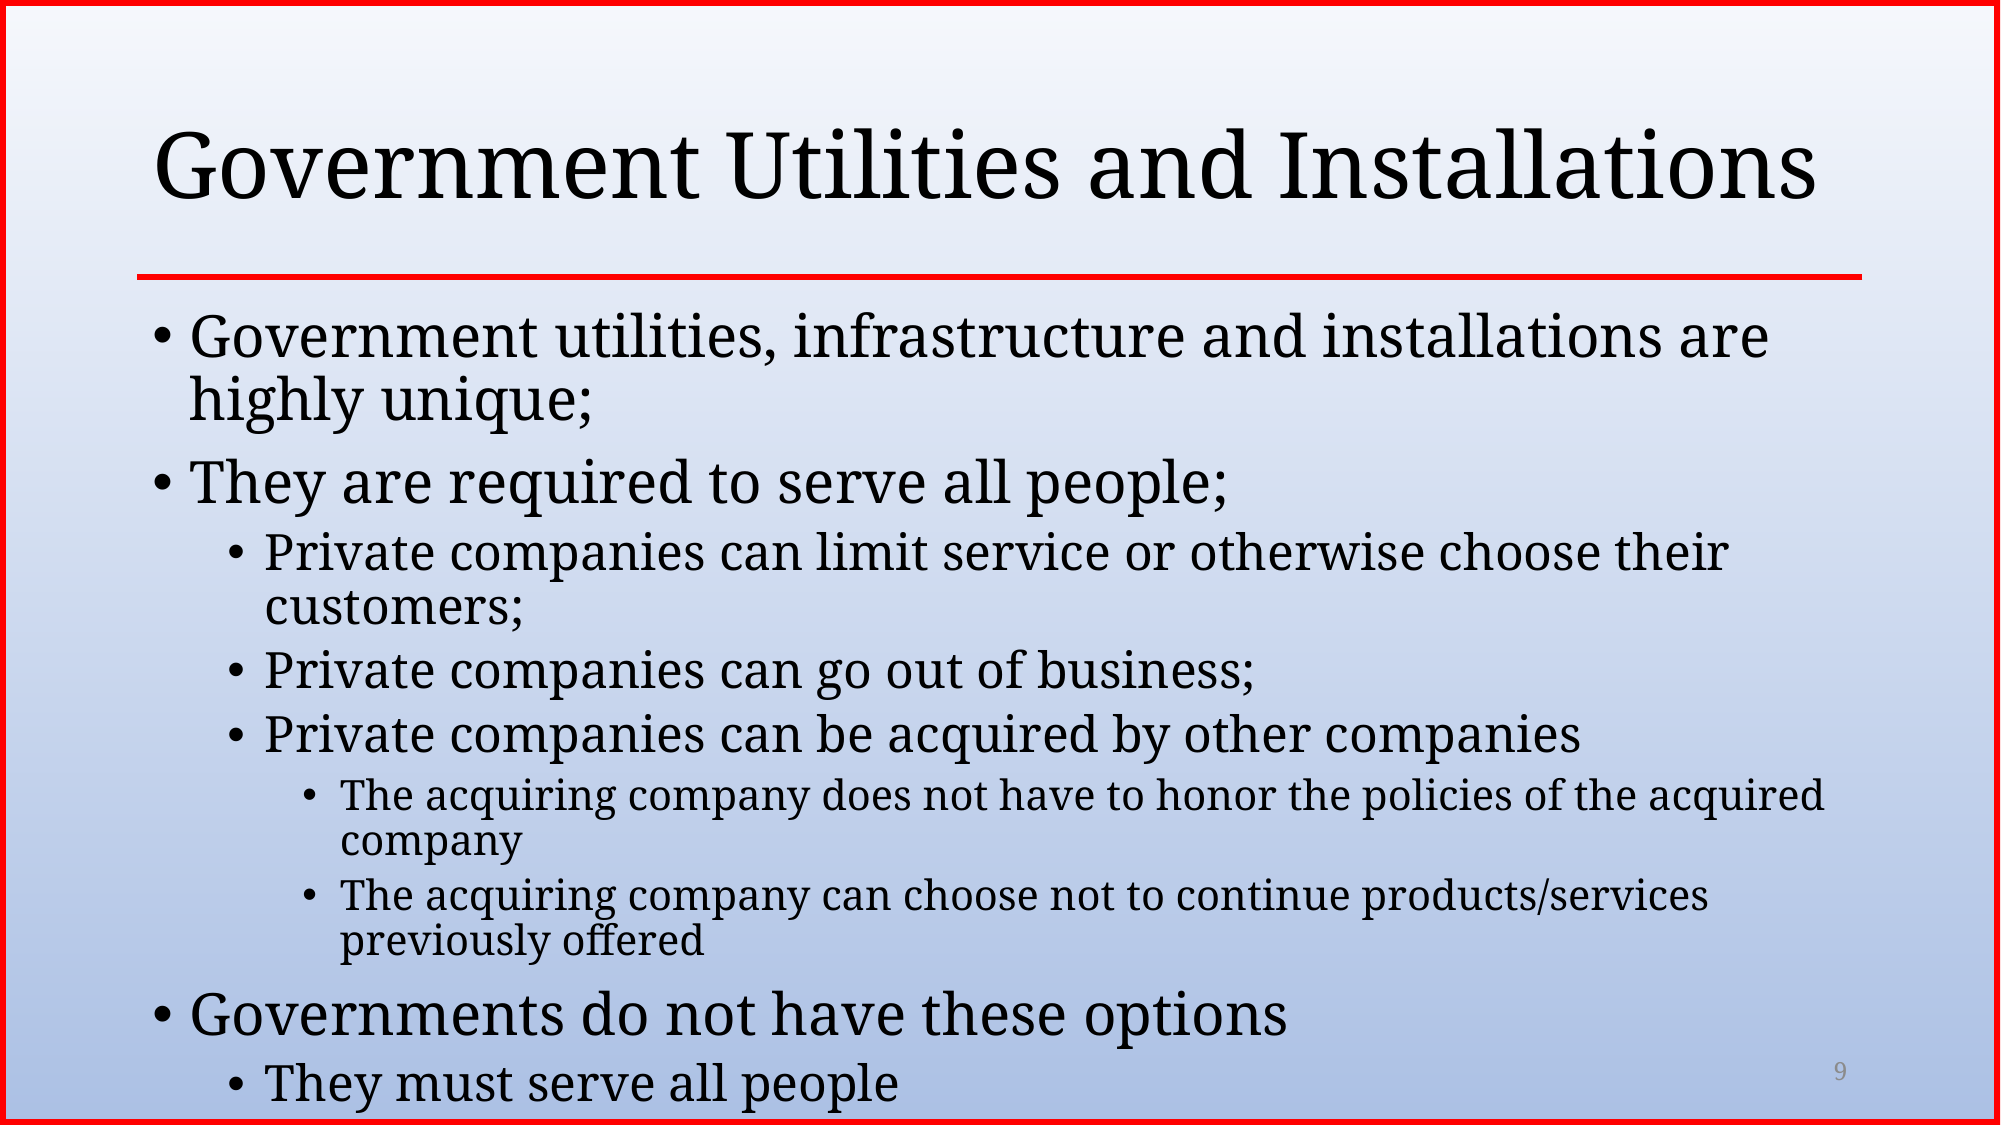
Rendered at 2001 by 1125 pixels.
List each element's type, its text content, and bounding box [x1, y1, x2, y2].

list Government utilities, infrastructure and installations are highly unique; They are required to serve all people; Private companies can limit service or otherwise choose their customers; Private companies can go out of business; Private companies can be acquired by other companies The acquiring company does not have to honor the policies of the acquired company The acquiring company can choose not to continue products/services previously offered Governments do not have these options They must serve all people They cannot go out of business (If they do, the problem is far bigger!) [137, 299, 1863, 1014]
slide_number 9 [1412, 1042, 1863, 1103]
title Government Utilities and Installations [137, 59, 1863, 278]
